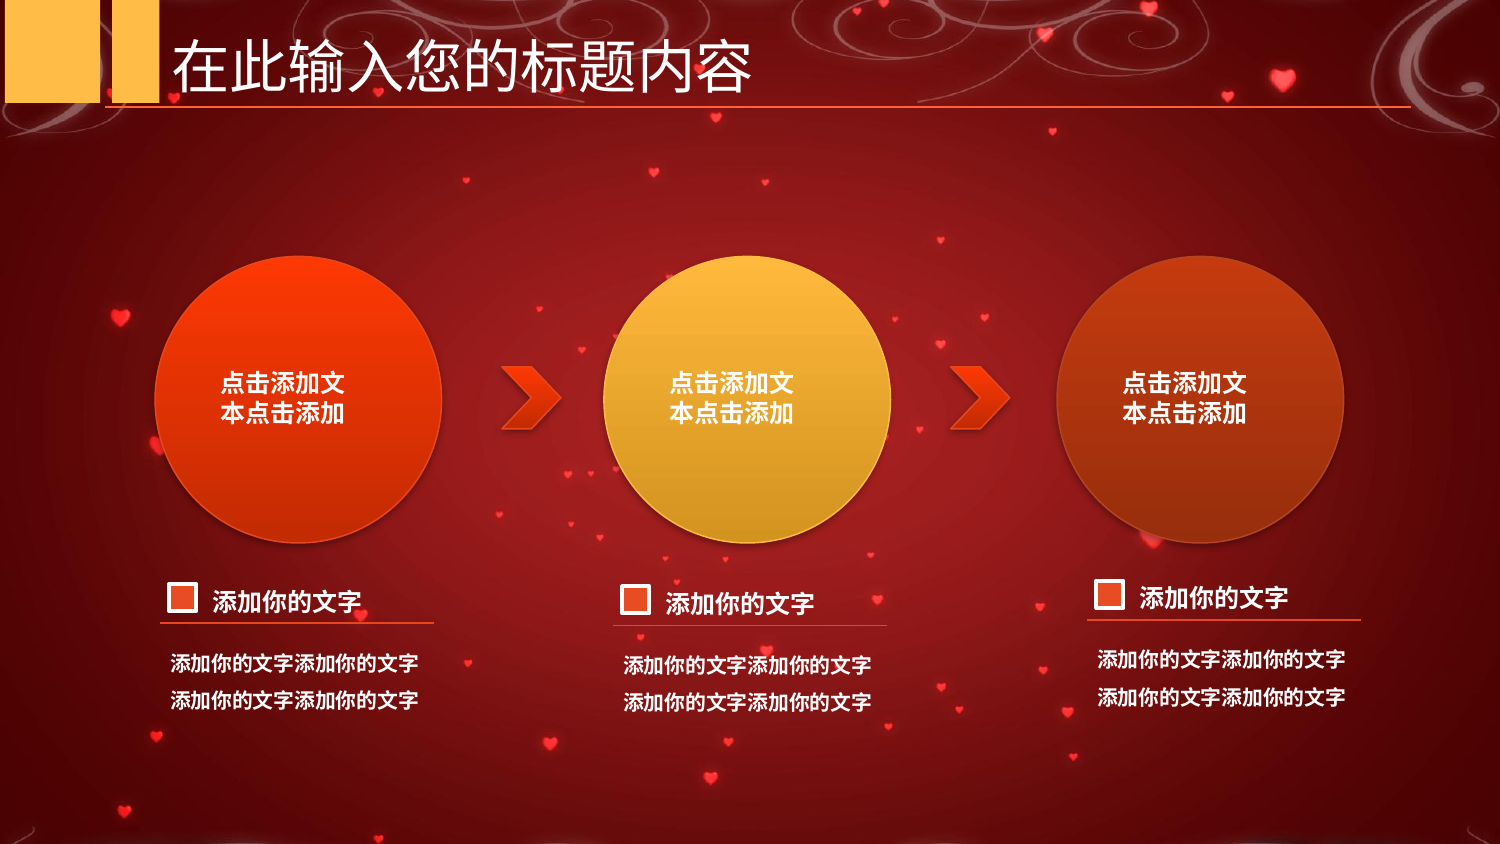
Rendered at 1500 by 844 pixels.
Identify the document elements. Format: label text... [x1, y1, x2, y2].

picture [0, 0, 1500, 844]
text_box [167, 582, 197, 613]
text_box [501, 366, 562, 430]
text_box 添加你的文字 [650, 580, 831, 624]
text_box [620, 584, 650, 615]
text_box 点击添加文本点击添加 [205, 359, 369, 435]
text_box 在此输入您的标题内容 [156, 22, 793, 108]
text_box [154, 255, 443, 544]
text_box 点击添加文本点击添加 [654, 359, 818, 435]
text_box [1094, 579, 1124, 610]
text_box 添加你的文字 [197, 578, 378, 622]
text_box [950, 366, 1011, 430]
text_box [603, 255, 892, 544]
text_box 添加你的文字 [1124, 575, 1305, 618]
text_box 添加你的文字添加你的文字添加你的文字添加你的文字 [608, 632, 908, 723]
text_box 添加你的文字添加你的文字添加你的文字添加你的文字 [155, 630, 447, 721]
text_box 添加你的文字添加你的文字添加你的文字添加你的文字 [1082, 627, 1374, 717]
text_box [1056, 255, 1345, 544]
text_box 点击添加文本点击添加 [1107, 359, 1271, 435]
